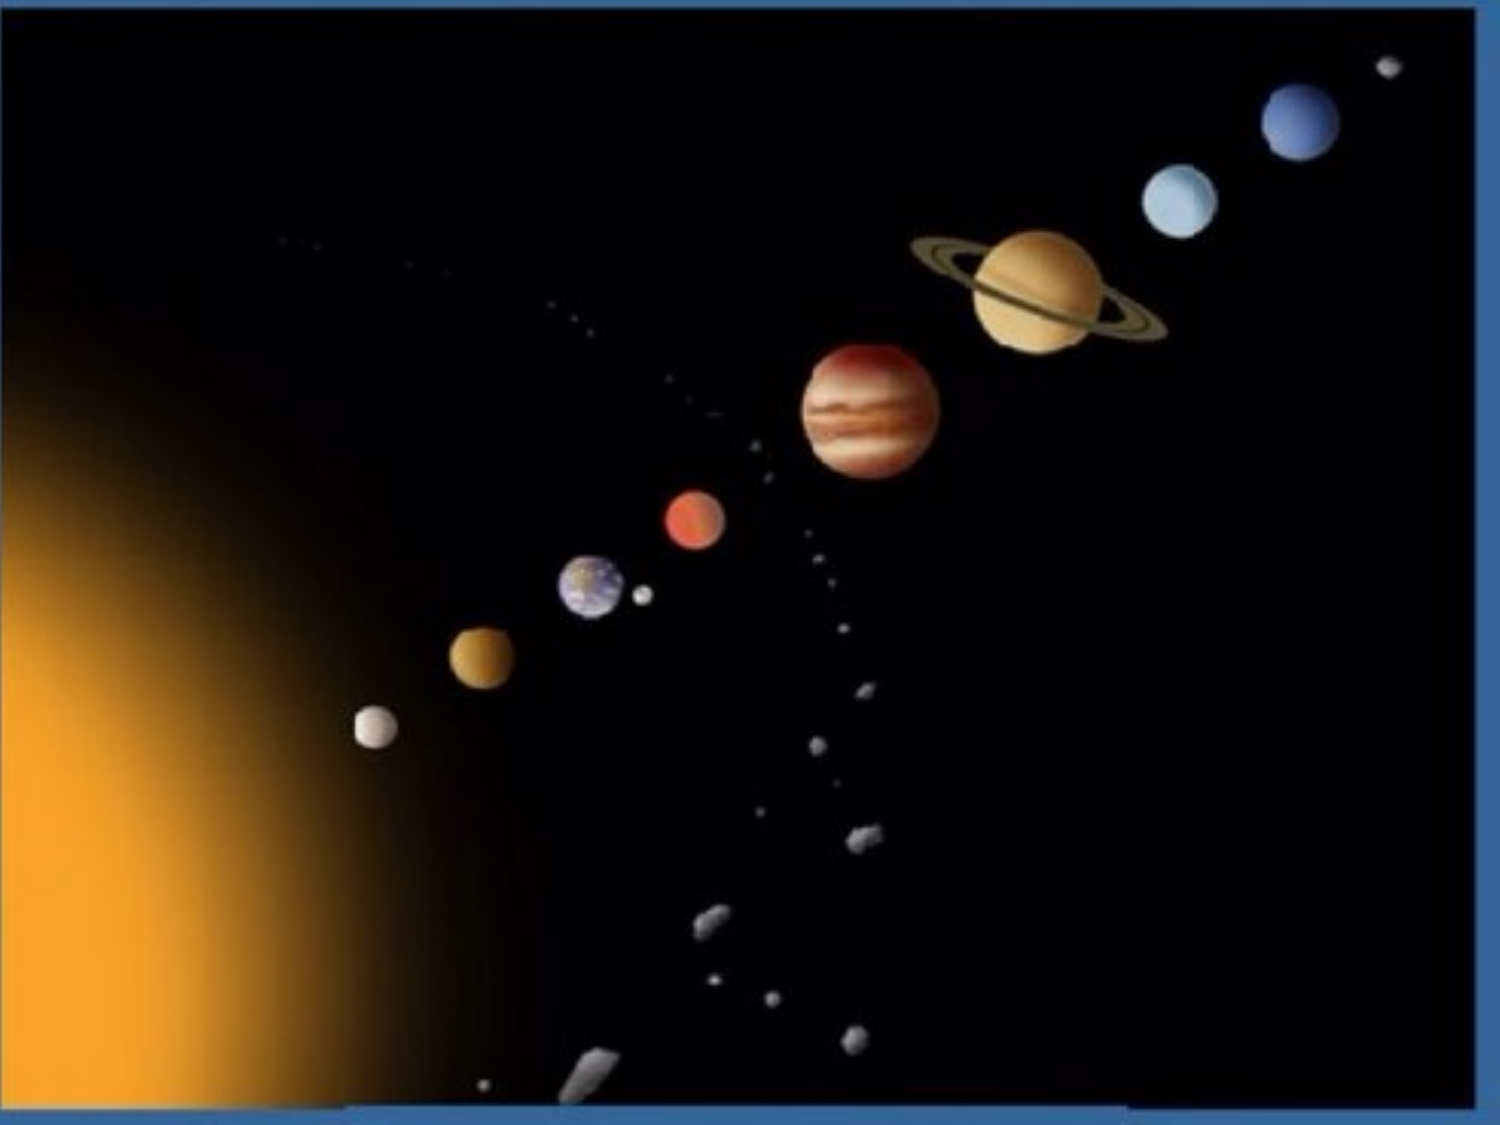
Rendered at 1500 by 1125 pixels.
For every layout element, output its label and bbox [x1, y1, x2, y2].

list [0, 0, 1500, 1125]
